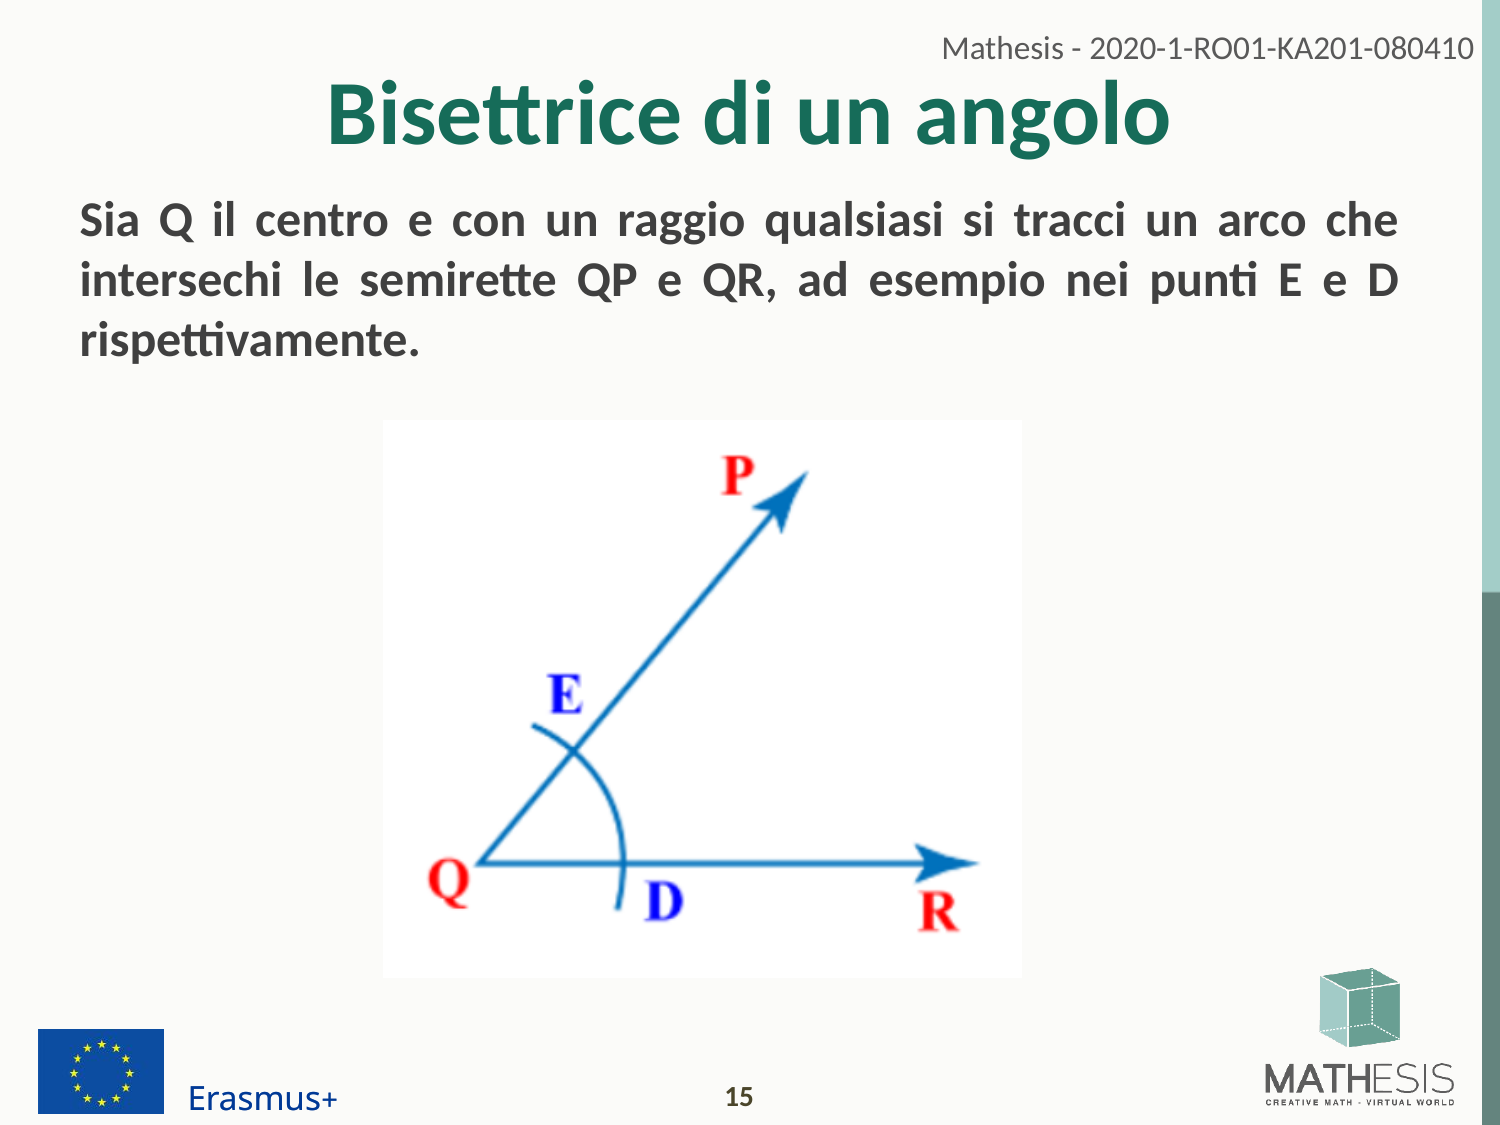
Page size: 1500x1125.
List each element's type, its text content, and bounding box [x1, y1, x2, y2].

picture [38, 1029, 164, 1114]
title Bisettrice di un angolo [75, 45, 1425, 233]
picture [383, 420, 1022, 979]
list Sia Q il centro e con un raggio qualsiasi si tracci un arco che intersechi le semirette QP e QR, ad esempio nei punti E e D rispettivamente. [64, 179, 1415, 922]
